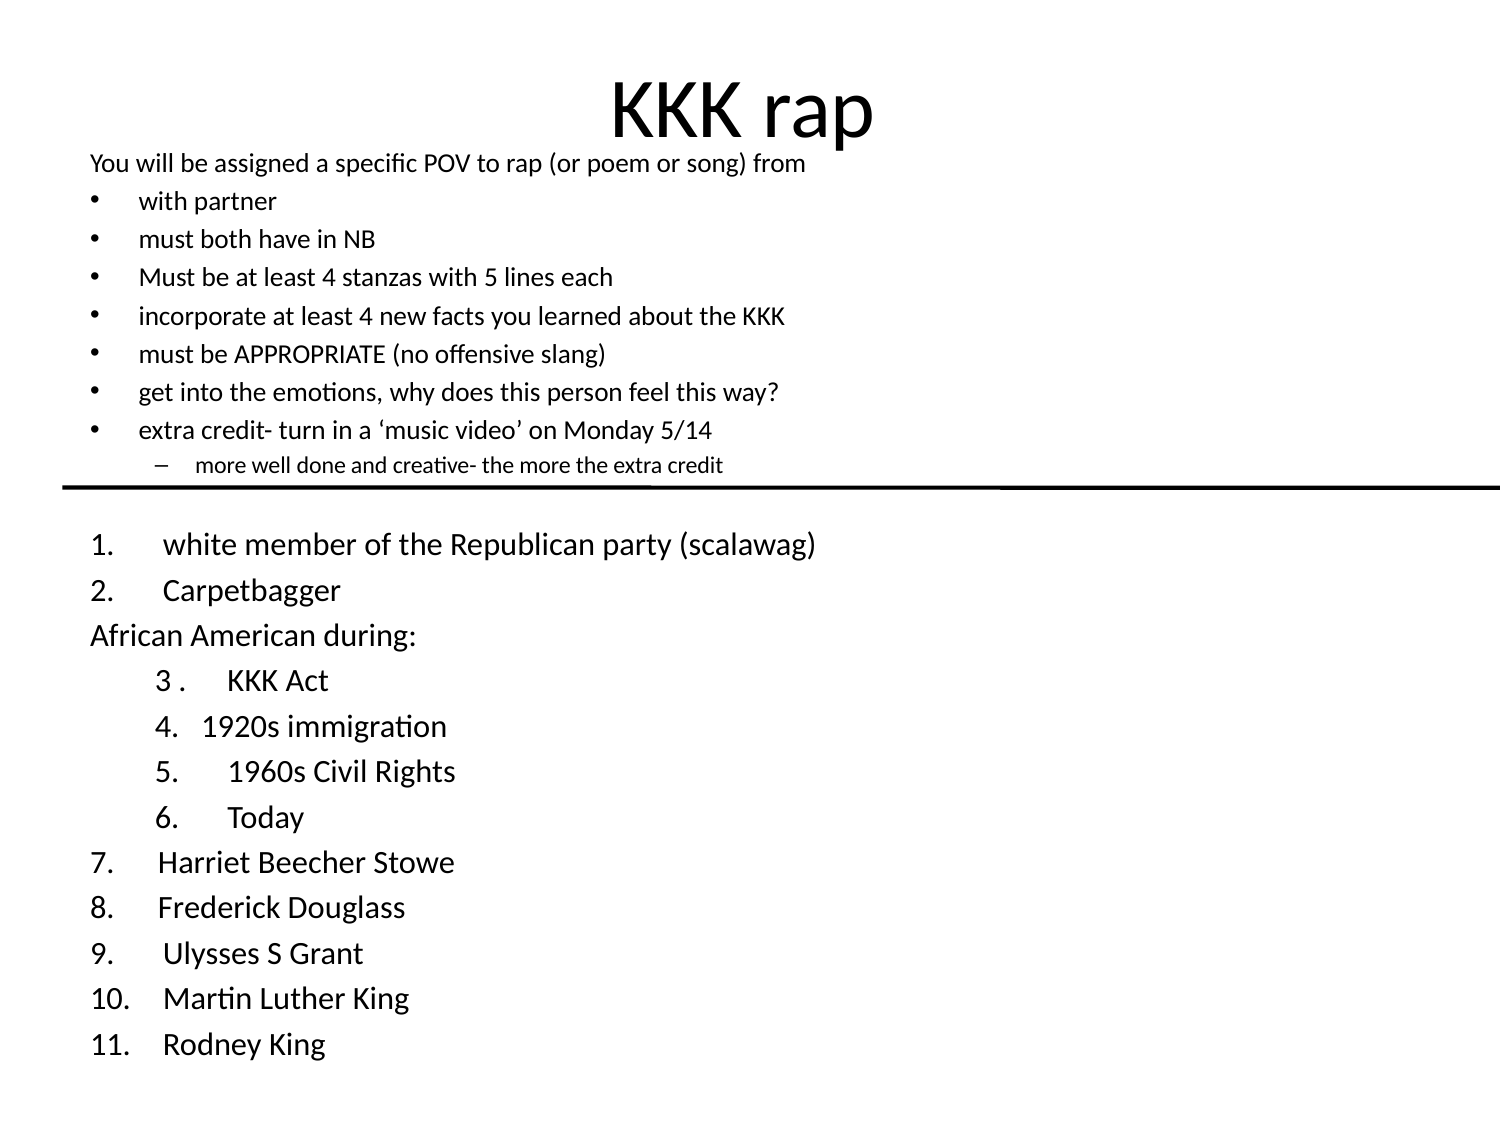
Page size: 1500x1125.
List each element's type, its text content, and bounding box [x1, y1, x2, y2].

list You will be assigned a specific POV to rap (or poem or song) from with partner must both have in NB Must be at least 4 stanzas with 5 lines each incorporate at least 4 new facts you learned about the KKK must be APPROPRIATE (no offensive slang) get into the emotions, why does this person feel this way? extra credit- turn in a ‘music video’ on Monday 5/14 more well done and creative- the more the extra credit white member of the Republican party (scalawag) Carpetbagger African American during: 3 . KKK Act 4. 1920s immigration 1960s Civil Rights Today 7. Harriet Beecher Stowe 8. Frederick Douglass Ulysses S Grant Martin Luther King Rodney King [75, 137, 1425, 485]
list You will be assigned a specific POV to rap (or poem or song) from with partner must both have in NB Must be at least 4 stanzas with 5 lines each incorporate at least 4 new facts you learned about the KKK must be APPROPRIATE (no offensive slang) get into the emotions, why does this person feel this way? extra credit- turn in a ‘music video’ on Monday 5/14 more well done and creative- the more the extra credit white member of the Republican party (scalawag) Carpetbagger African American during: 3 . KKK Act 4. 1920s immigration 1960s Civil Rights Today 7. Harriet Beecher Stowe 8. Frederick Douglass Ulysses S Grant Martin Luther King Rodney King [75, 497, 1425, 1088]
title KKK rap [75, 45, 1425, 137]
